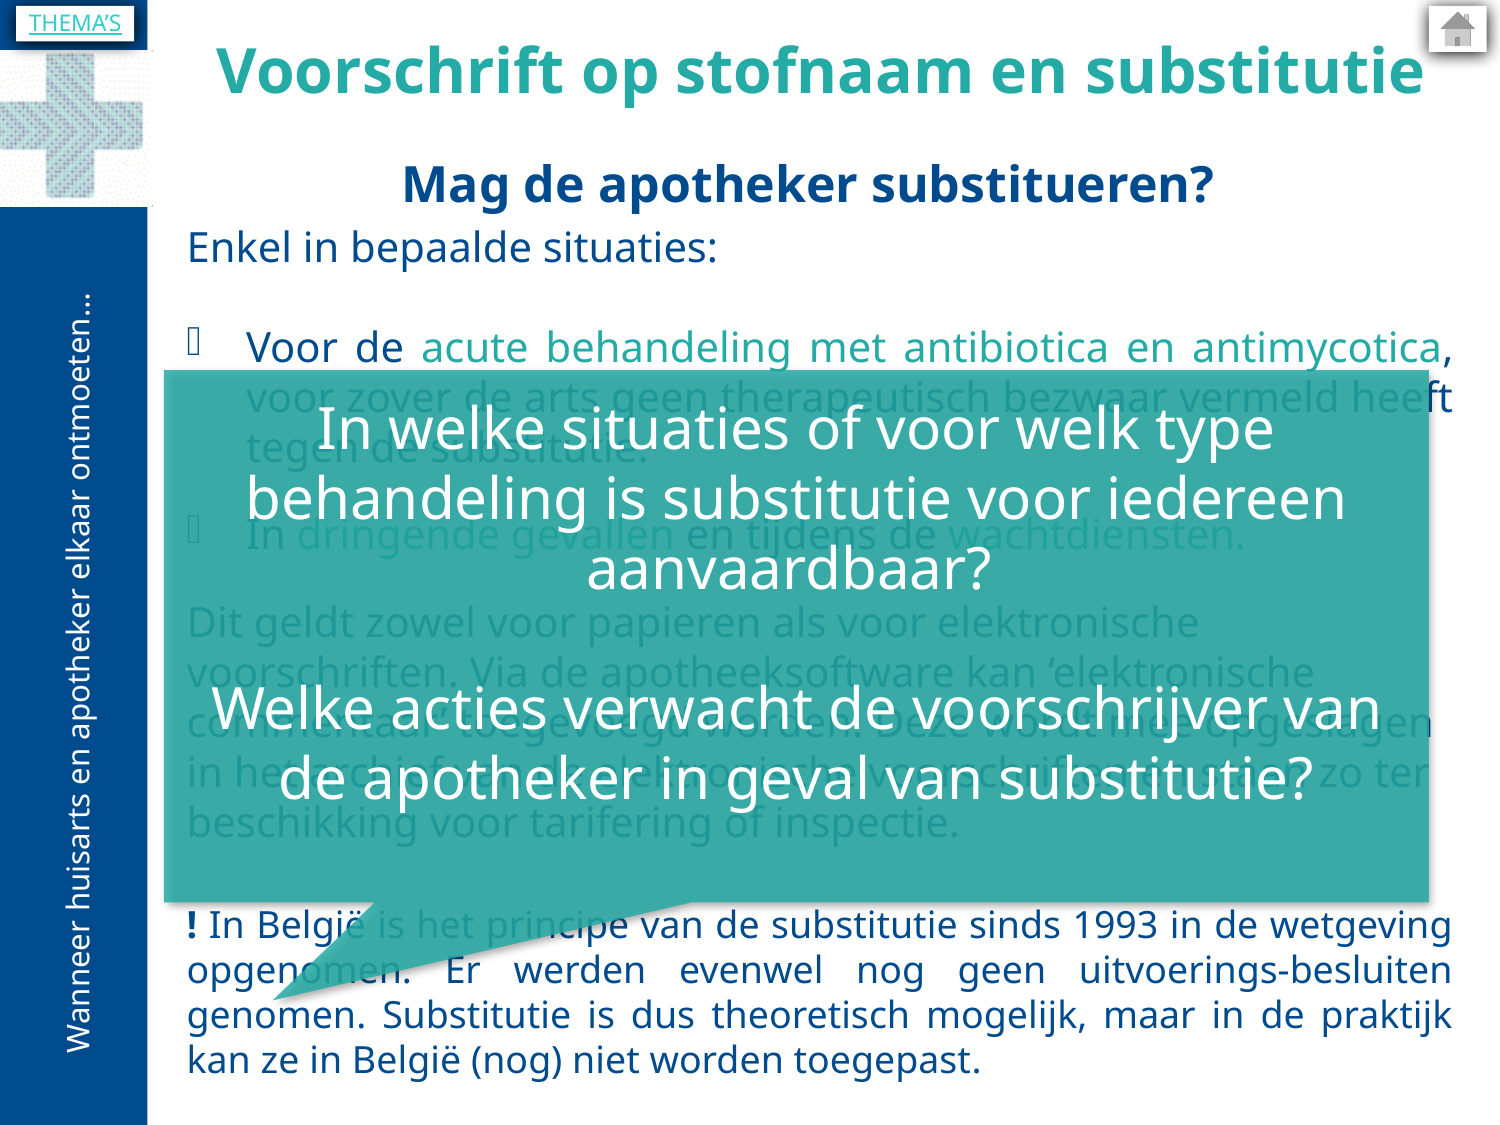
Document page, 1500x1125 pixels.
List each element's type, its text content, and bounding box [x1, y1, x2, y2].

list Enkel in bepaalde situaties: Voor de acute behandeling met antibiotica en antimycotica, voor zover de arts geen therapeutisch bezwaar vermeld heeft tegen de substitutie. In dringende gevallen en tijdens de wachtdiensten. Dit geldt zowel voor papieren als voor elektronische voorschriften. Via de apotheeksoftware kan ‘elektronische commentaar’ toegevoegd worden. Deze wordt mee opgeslagen in het archief van de elektronische voorschriften en staan zo ter beschikking voor tarifering of inspectie. ! In België is het principe van de substitutie sinds 1993 in de wetgeving opgenomen. Er werden evenwel nog geen uitvoerings-besluiten genomen. Substitutie is dus theoretisch mogelijk, maar in de praktijk kan ze in België (nog) niet worden toegepast. [171, 213, 1469, 1113]
text_box Mag de apotheker substitueren? [171, 132, 1458, 220]
text_box In welke situaties of voor welk type behandeling is substitutie voor iedereen aanvaardbaar? Welke acties verwacht de voorschrijver van de apotheker in geval van substitutie? [163, 369, 1430, 1002]
list Voorschrift op stofnaam en substitutie [174, 32, 1469, 133]
text_box [1428, 5, 1488, 53]
picture [0, 50, 154, 207]
text_box THEMA’S [15, 5, 135, 42]
